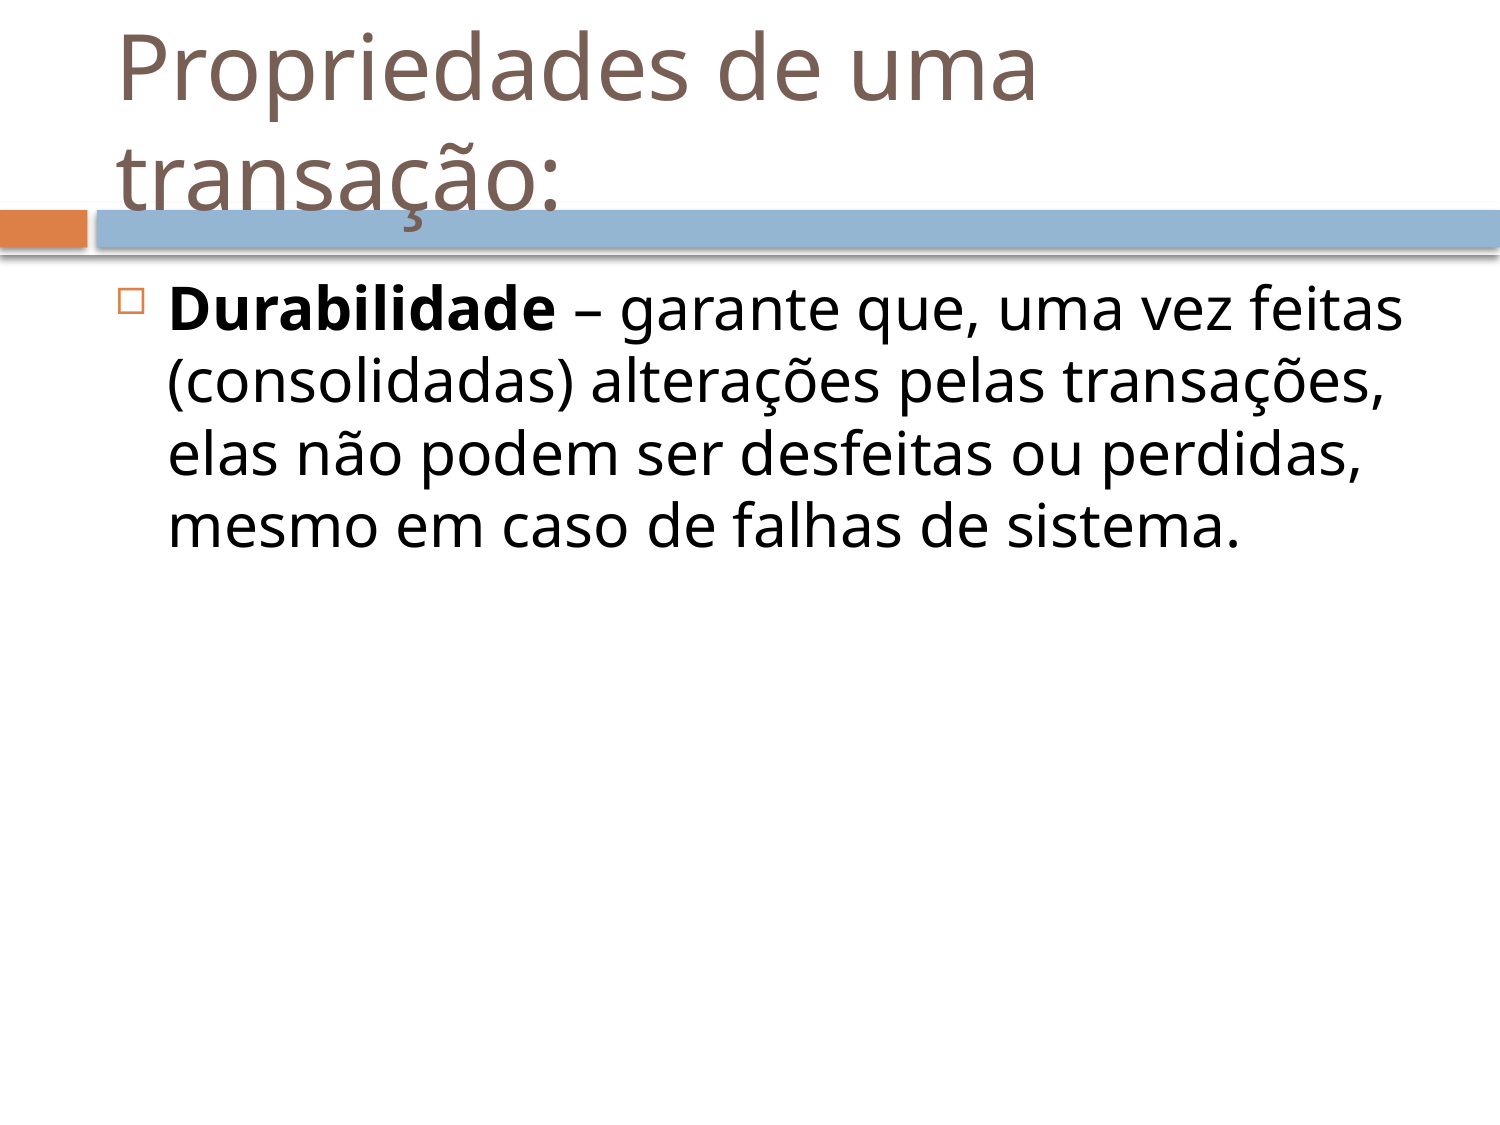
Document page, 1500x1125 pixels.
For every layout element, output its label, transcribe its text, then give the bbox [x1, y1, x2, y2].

title Propriedades de uma transação: [100, 37, 1438, 200]
list Durabilidade – garante que, uma vez feitas (consolidadas) alterações pelas transações, elas não podem ser desfeitas ou perdidas, mesmo em caso de falhas de sistema. [100, 262, 1438, 1000]
